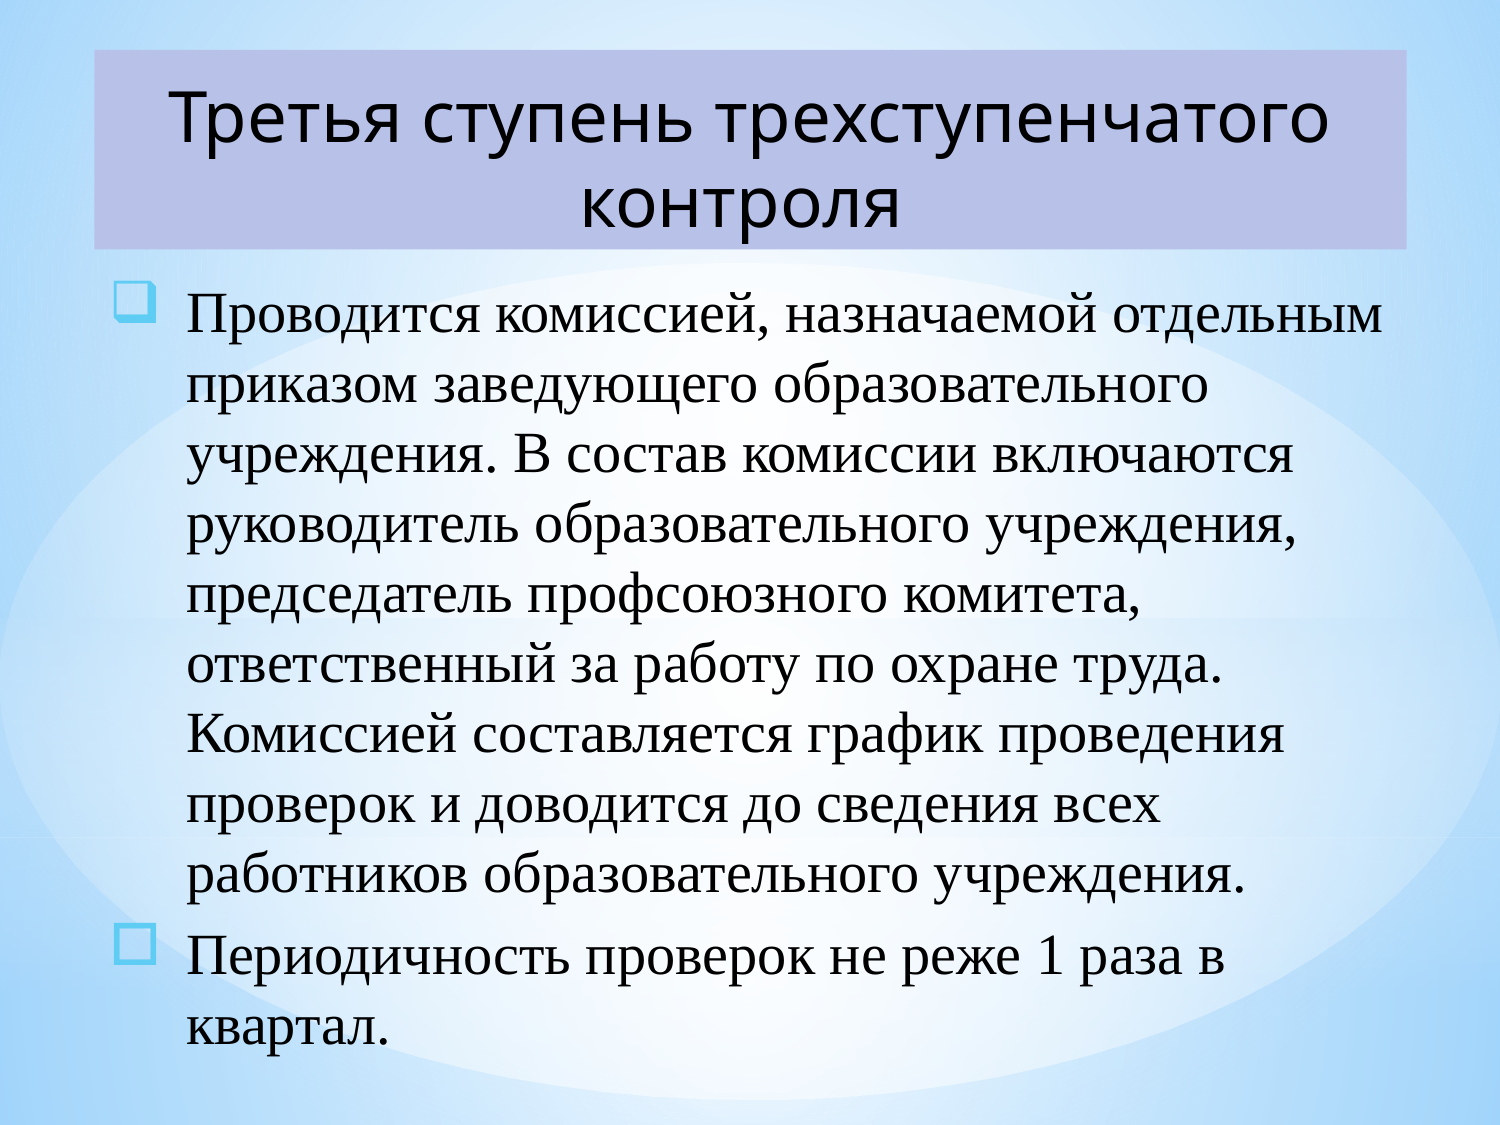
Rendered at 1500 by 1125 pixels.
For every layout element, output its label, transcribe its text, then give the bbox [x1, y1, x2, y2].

text_box Проводится комиссией, назначаемой отдельным приказом заведующего образовательного учреждения. В состав комиссии включаются руководитель образовательного учреждения, председатель профсоюзного комитета, ответственный за работу по охране труда. Комиссией составляется график проведения проверок и доводится до сведения всех работников образовательного учреждения. Периодичность проверок не реже 1 раза в квартал. [94, 267, 1406, 1125]
text_box Третья ступень трехступенчатого контроля [94, 49, 1407, 250]
